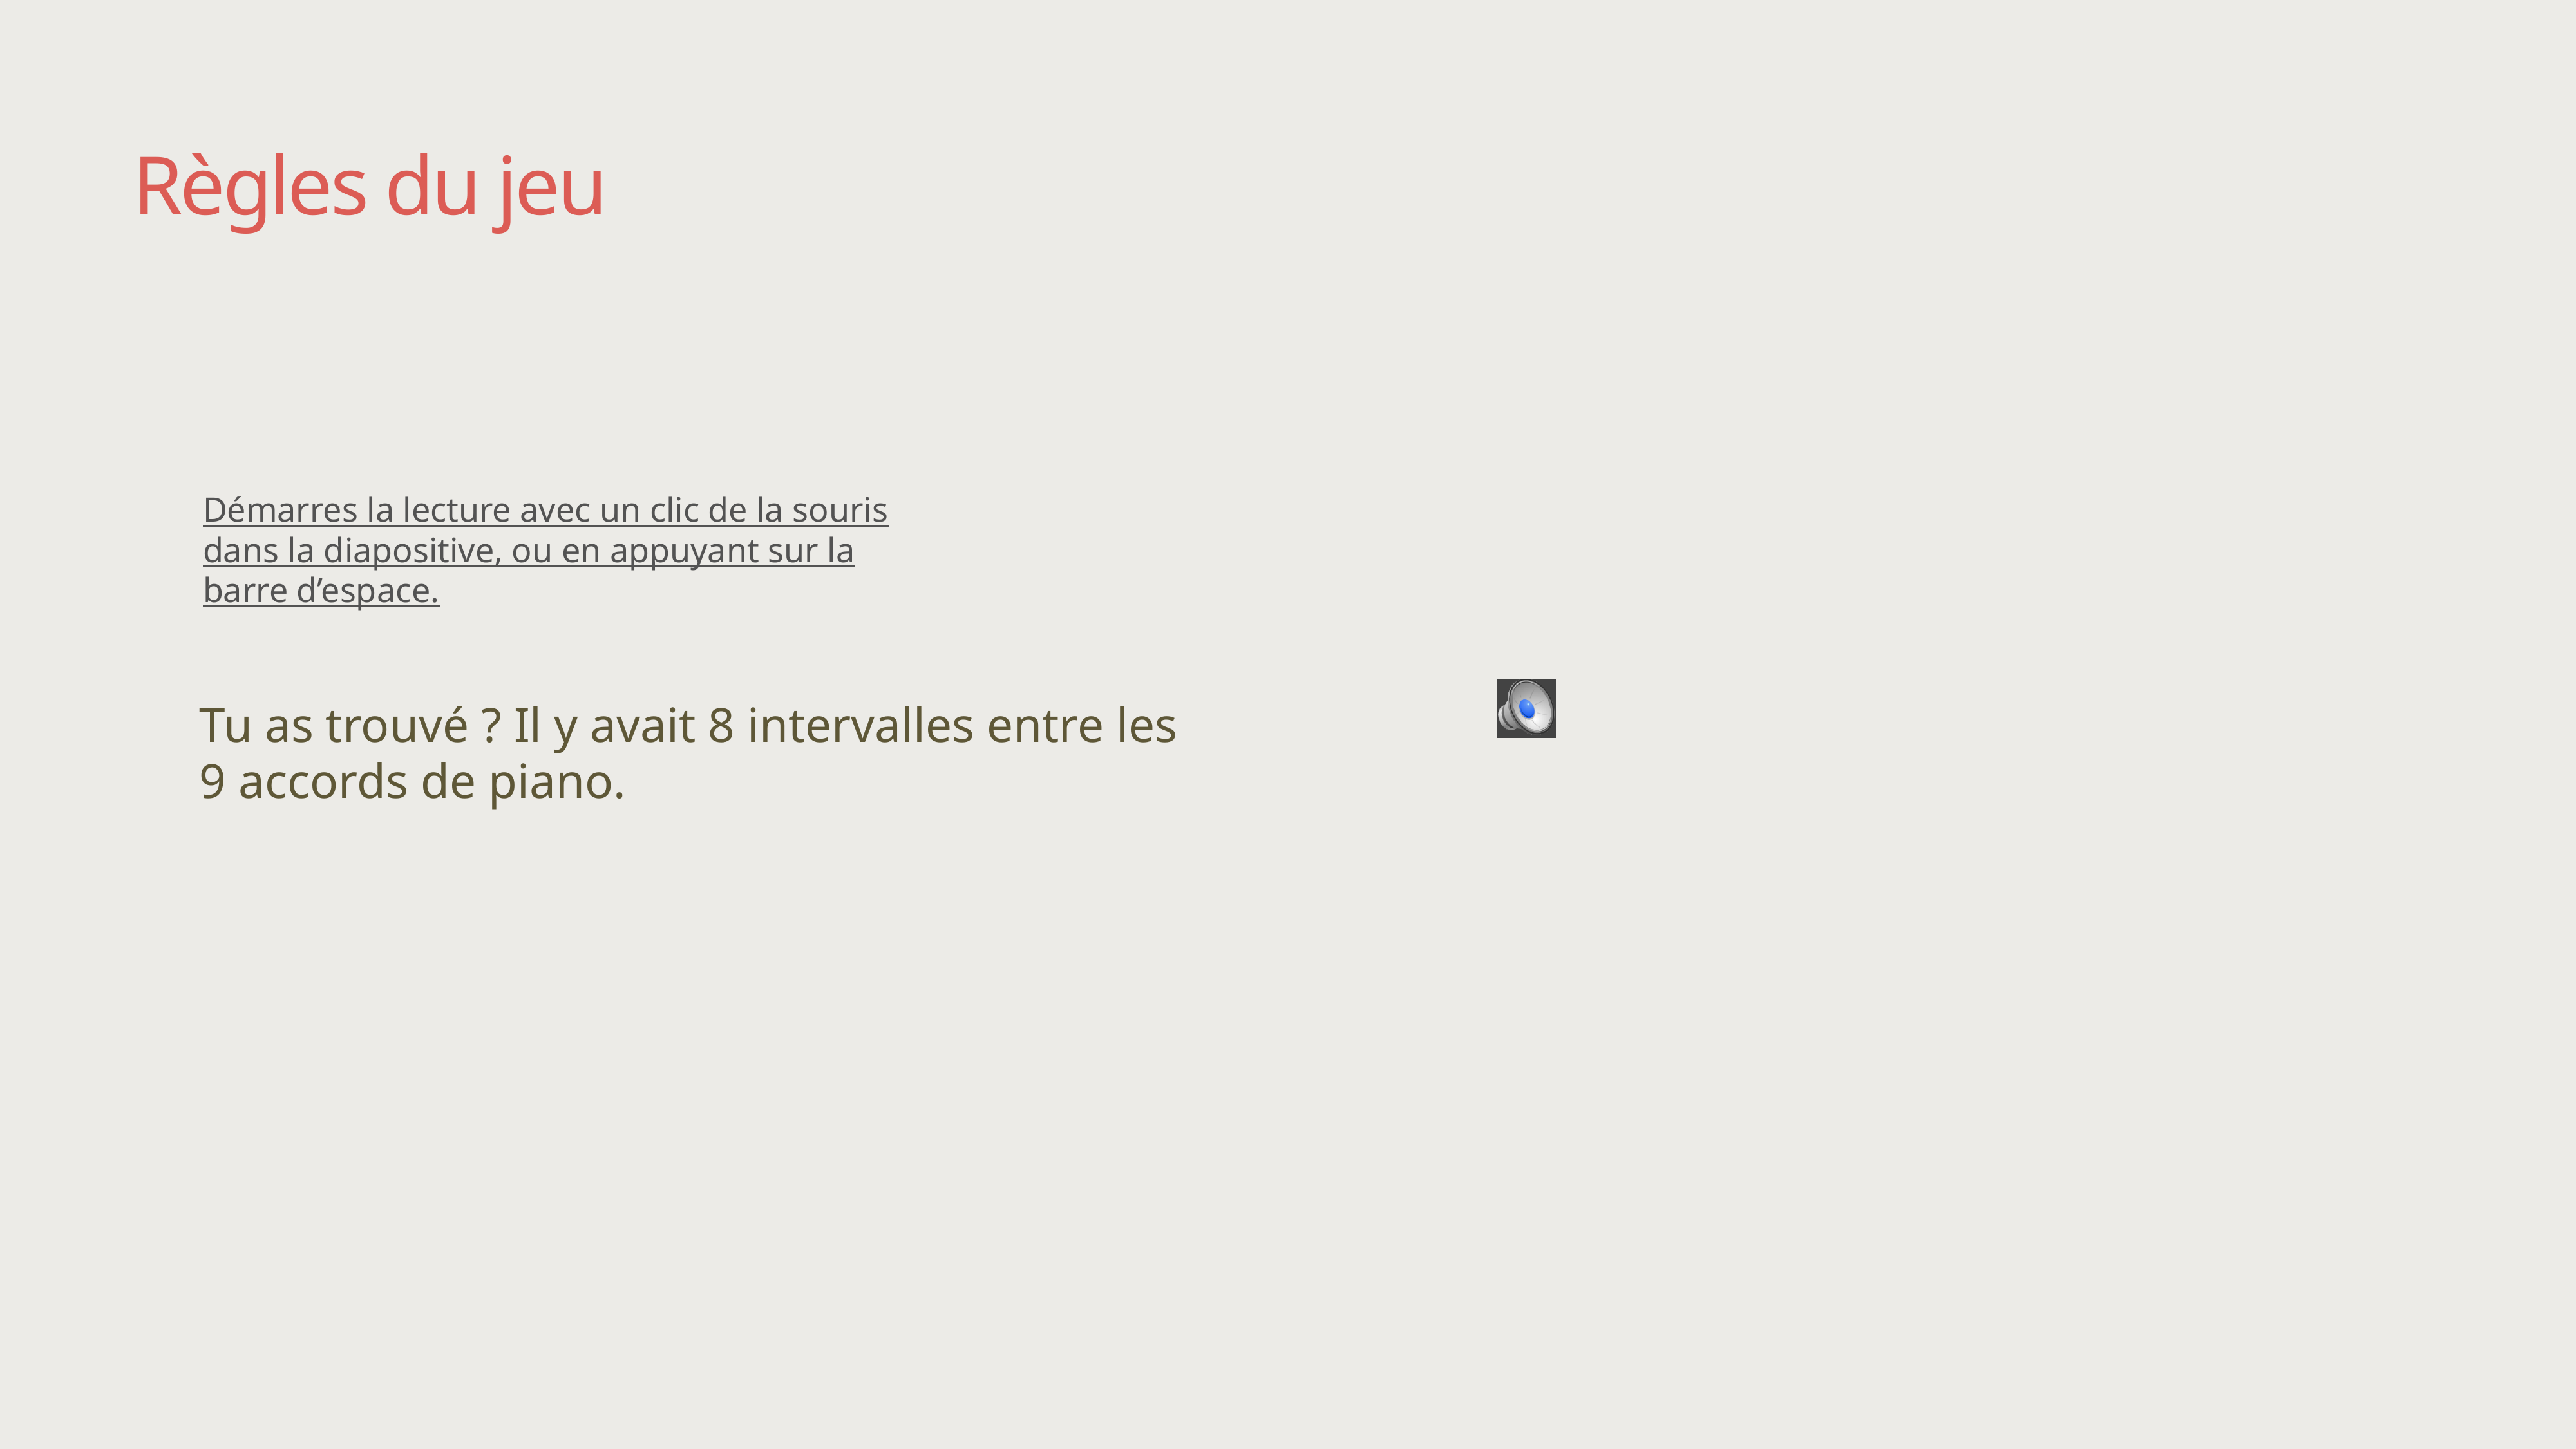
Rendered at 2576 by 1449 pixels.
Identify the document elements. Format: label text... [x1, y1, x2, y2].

text_box Tu as trouvé ? Il y avait 8 intervalles entre les 9 accords de piano. [194, 689, 1189, 813]
picture [1495, 677, 1557, 739]
title Règles du jeu [127, 111, 2449, 236]
text_box Démarres la lecture avec un clic de la souris dans la diapositive, ou en appuyant sur la barre d’espace. [197, 483, 933, 615]
